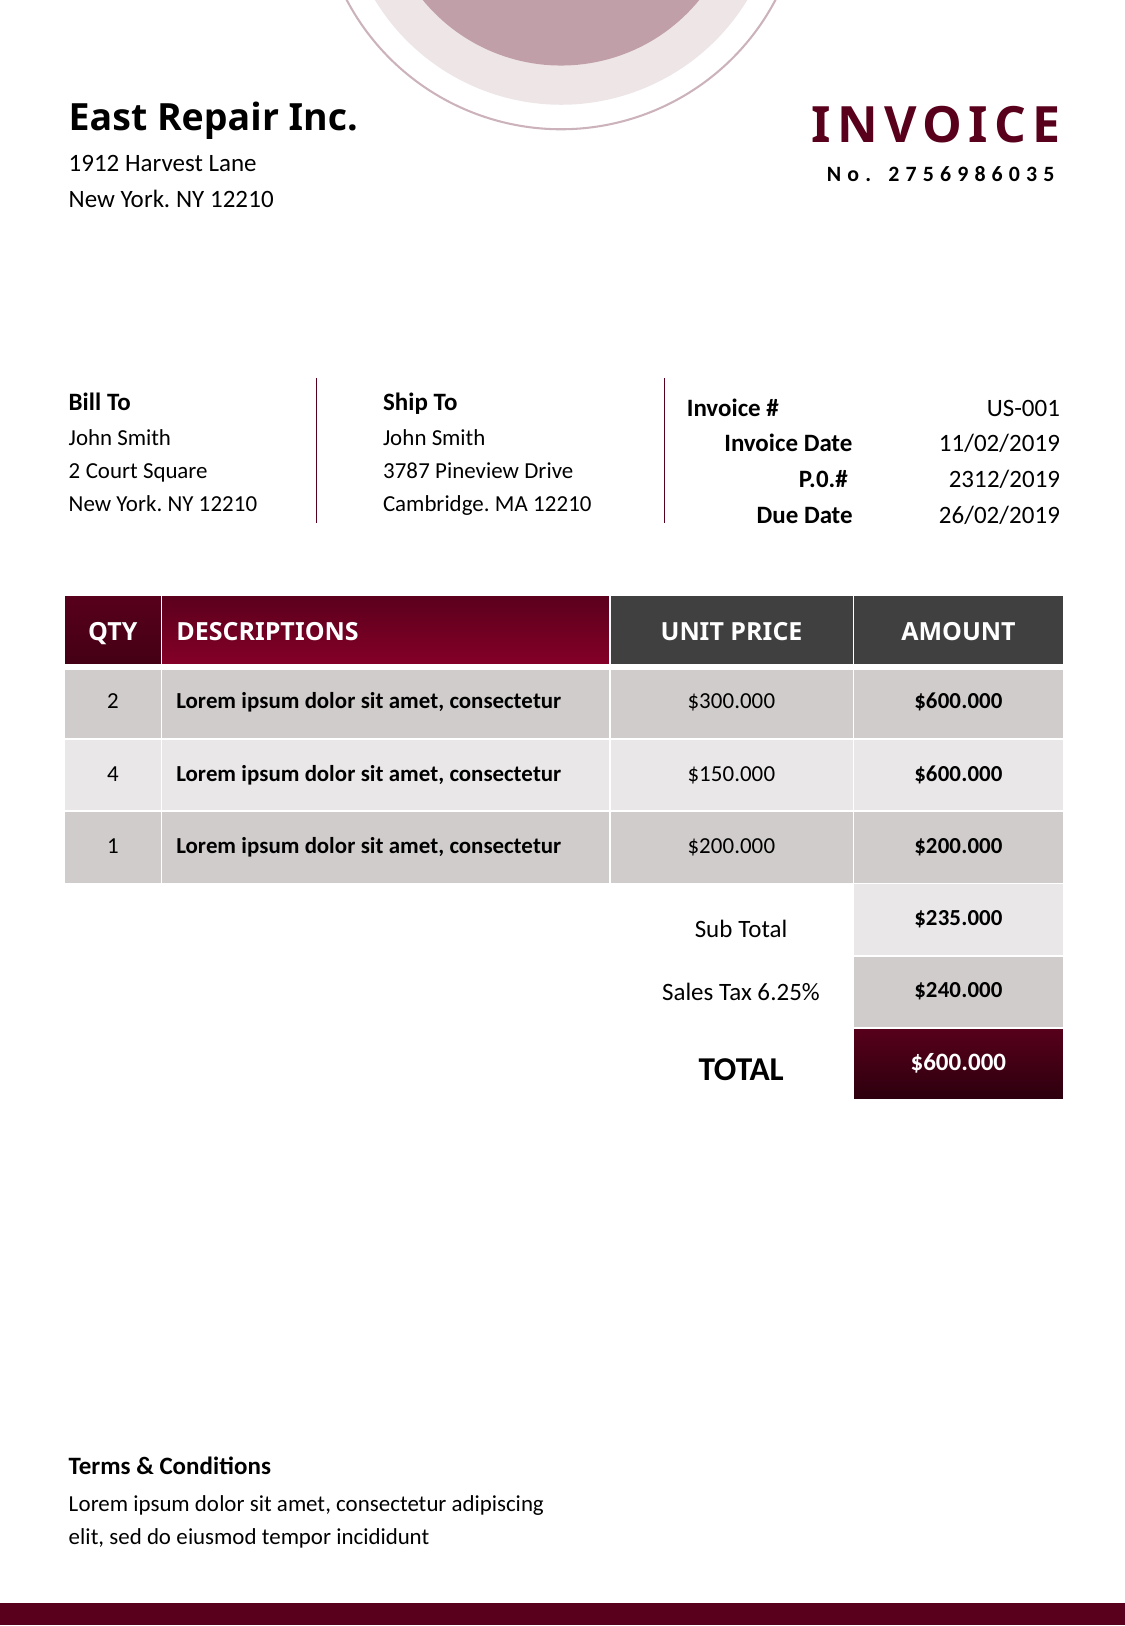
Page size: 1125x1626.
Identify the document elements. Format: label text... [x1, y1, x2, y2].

text_box Sales Tax 6.25% [625, 967, 857, 1013]
text_box TOTAL [625, 1040, 857, 1095]
text_box Terms & Conditions [53, 1442, 395, 1488]
table_cell $150.000 [611, 740, 853, 810]
table_cell $200.000 [854, 812, 1063, 883]
table_cell $200.000 [611, 812, 853, 883]
table_cell [65, 884, 853, 955]
text_box East Repair Inc. [53, 85, 402, 146]
table_header UNIT PRICE [611, 596, 853, 664]
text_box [318, 0, 804, 130]
table_header AMOUNT [854, 596, 1063, 664]
text_box INVOICE [727, 85, 1076, 161]
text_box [53, 377, 302, 523]
text_box 1912 Harvest Lane New York. NY 12210 [53, 133, 368, 221]
text_box [0, 1602, 1125, 1625]
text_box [368, 377, 616, 523]
table_cell $235.000 [854, 884, 1063, 955]
table_cell 2 [65, 670, 161, 738]
table_header DESCRIPTIONS [162, 596, 609, 664]
table_cell [65, 957, 853, 1099]
text_box Invoice # US-001 Invoice Date 11/02/2019 P.0.# 2312/2019 Due Date 26/02/2019 [666, 377, 1076, 537]
table_cell $600.000 [854, 670, 1063, 738]
table_cell Lorem ipsum dolor sit amet, consectetur [162, 812, 609, 883]
table_cell 1 [65, 812, 161, 883]
table_cell 4 [65, 740, 161, 810]
text_box No. 2756986035 [811, 151, 1070, 193]
table_cell Lorem ipsum dolor sit amet, consectetur [162, 740, 609, 810]
table_cell $300.000 [611, 670, 853, 738]
table_cell $600.000 [854, 740, 1063, 810]
text_box Sub Total [655, 905, 828, 950]
table_cell $240.000 [854, 957, 1063, 1027]
text_box Lorem ipsum dolor sit amet, consectetur adipiscing elit, sed do eiusmod tempor incididunt [53, 1475, 586, 1557]
table_header QTY [65, 596, 161, 664]
table_cell $600.000 [854, 1029, 1063, 1099]
table_cell Lorem ipsum dolor sit amet, consectetur [162, 670, 609, 738]
